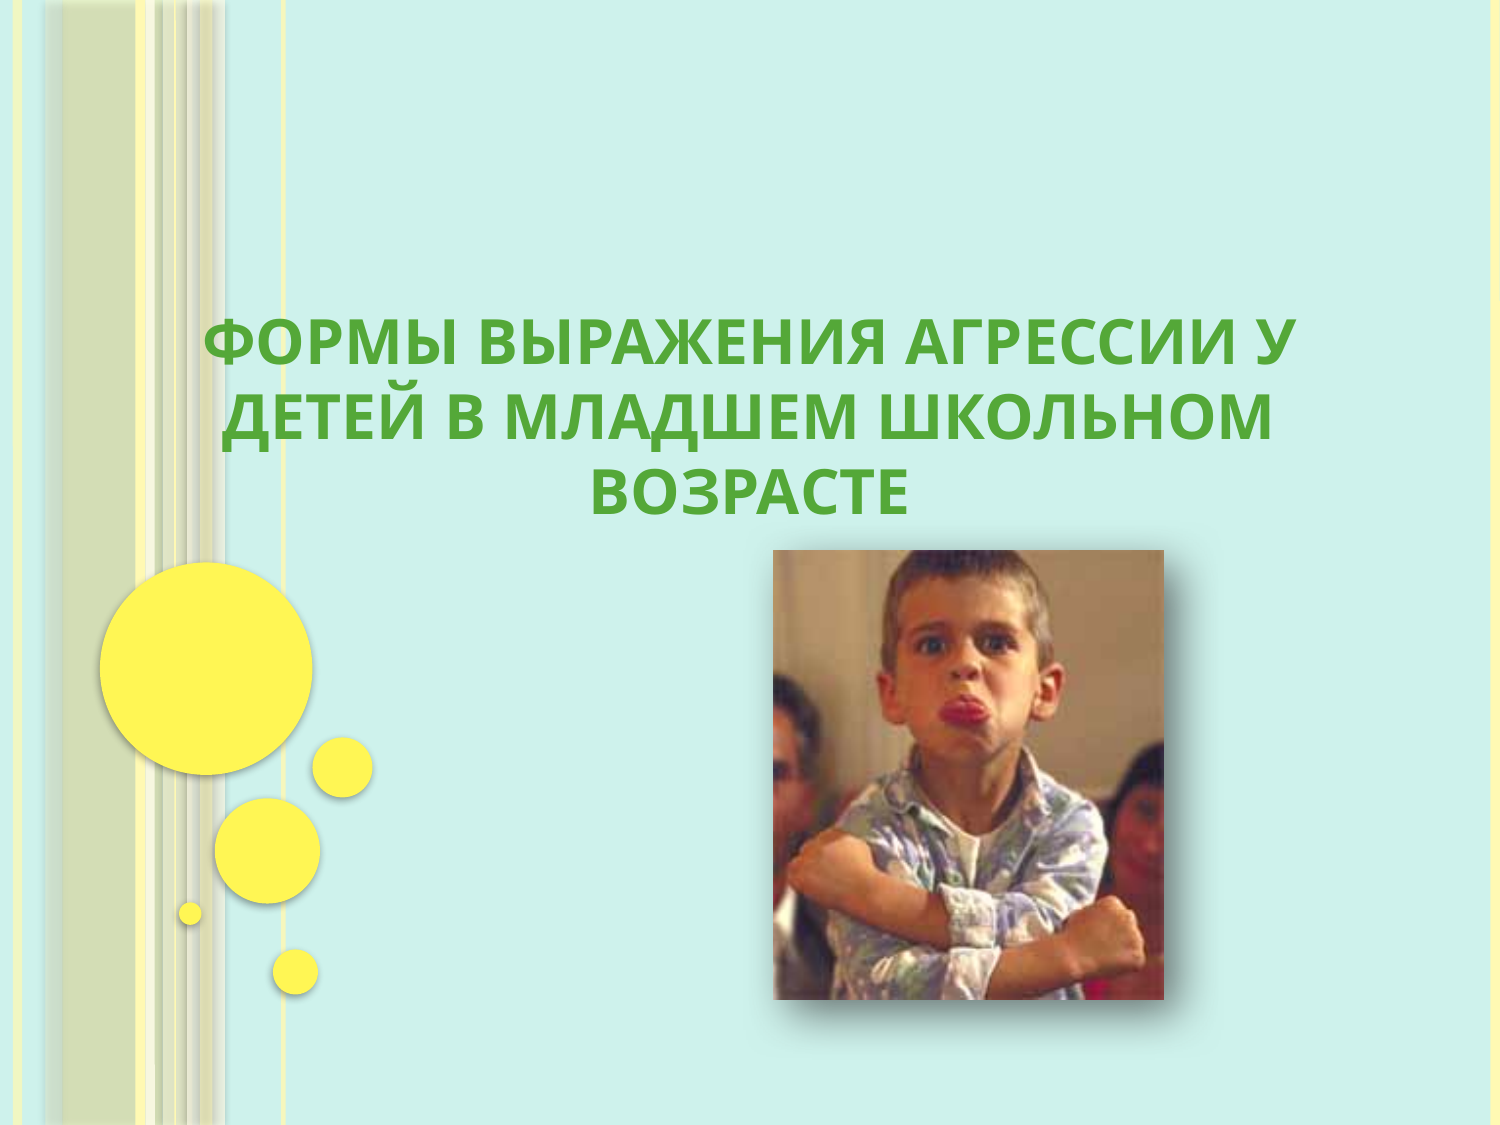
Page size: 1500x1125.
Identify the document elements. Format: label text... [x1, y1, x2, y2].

title Формы выражения агрессии у детей в младшем школьном возрасте [88, 35, 1412, 610]
picture [773, 550, 1165, 1000]
